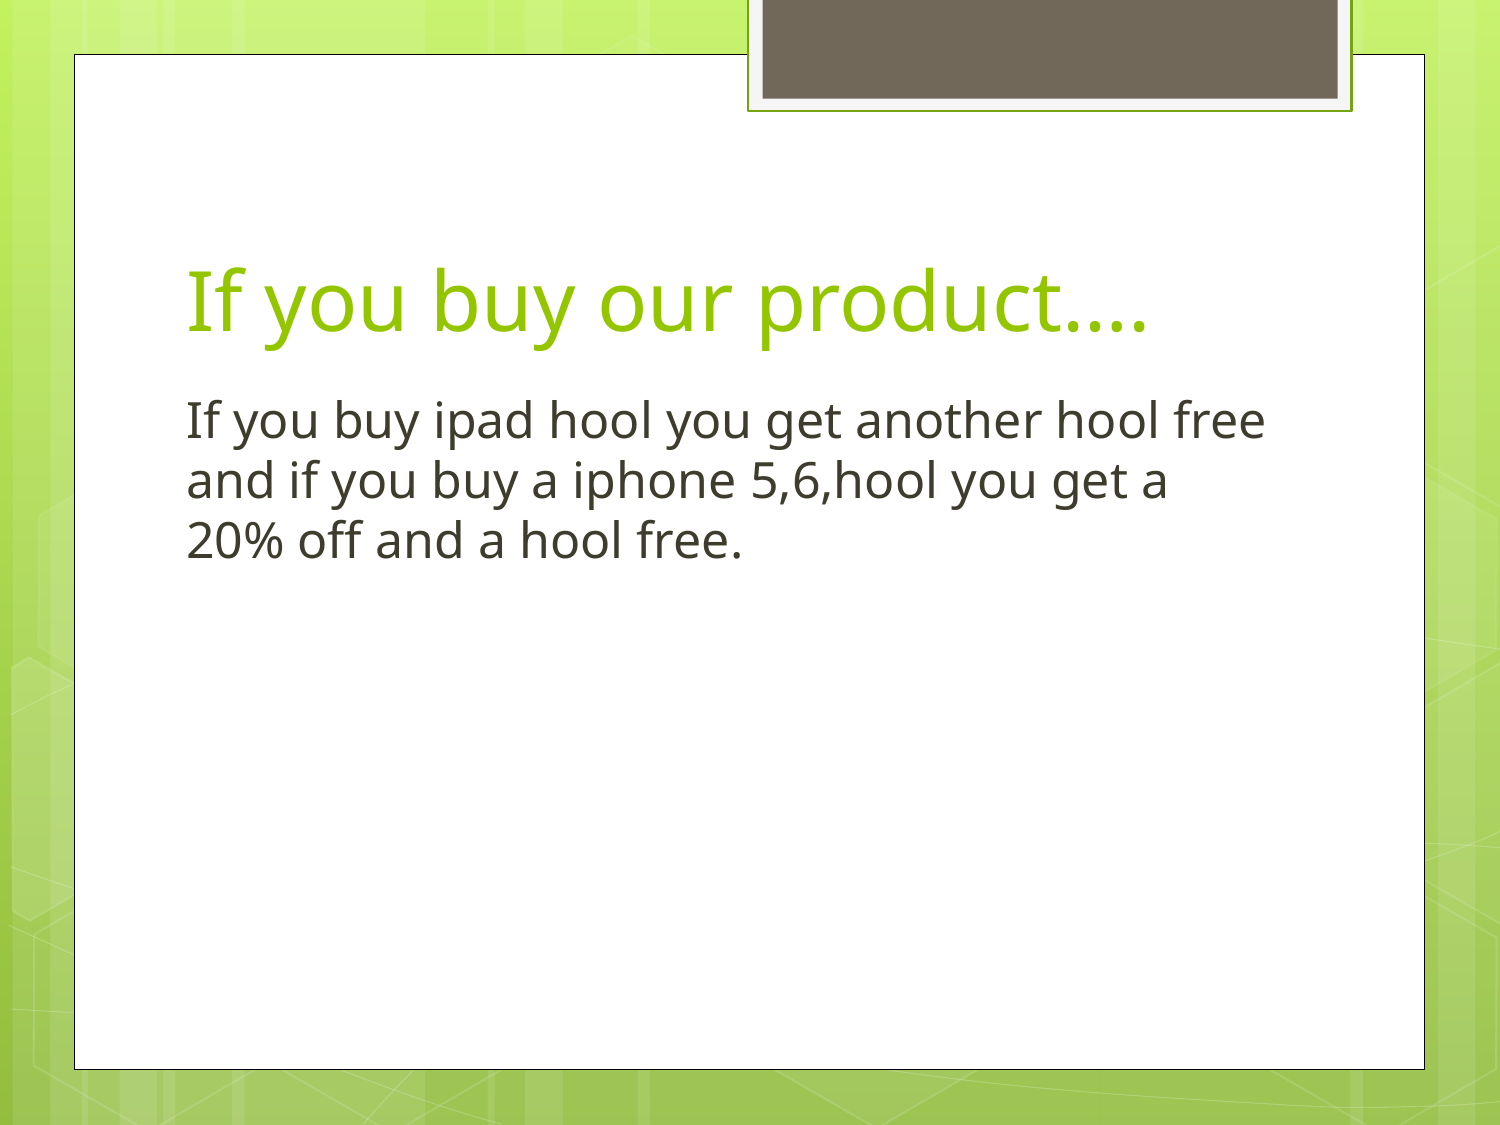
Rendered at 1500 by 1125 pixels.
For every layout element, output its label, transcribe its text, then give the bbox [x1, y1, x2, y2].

list If you buy ipad hool you get another hool free and if you buy a iphone 5,6,hool you get a 20% off and a hool free. [171, 381, 1283, 957]
title If you buy our product…. [171, 168, 1324, 357]
